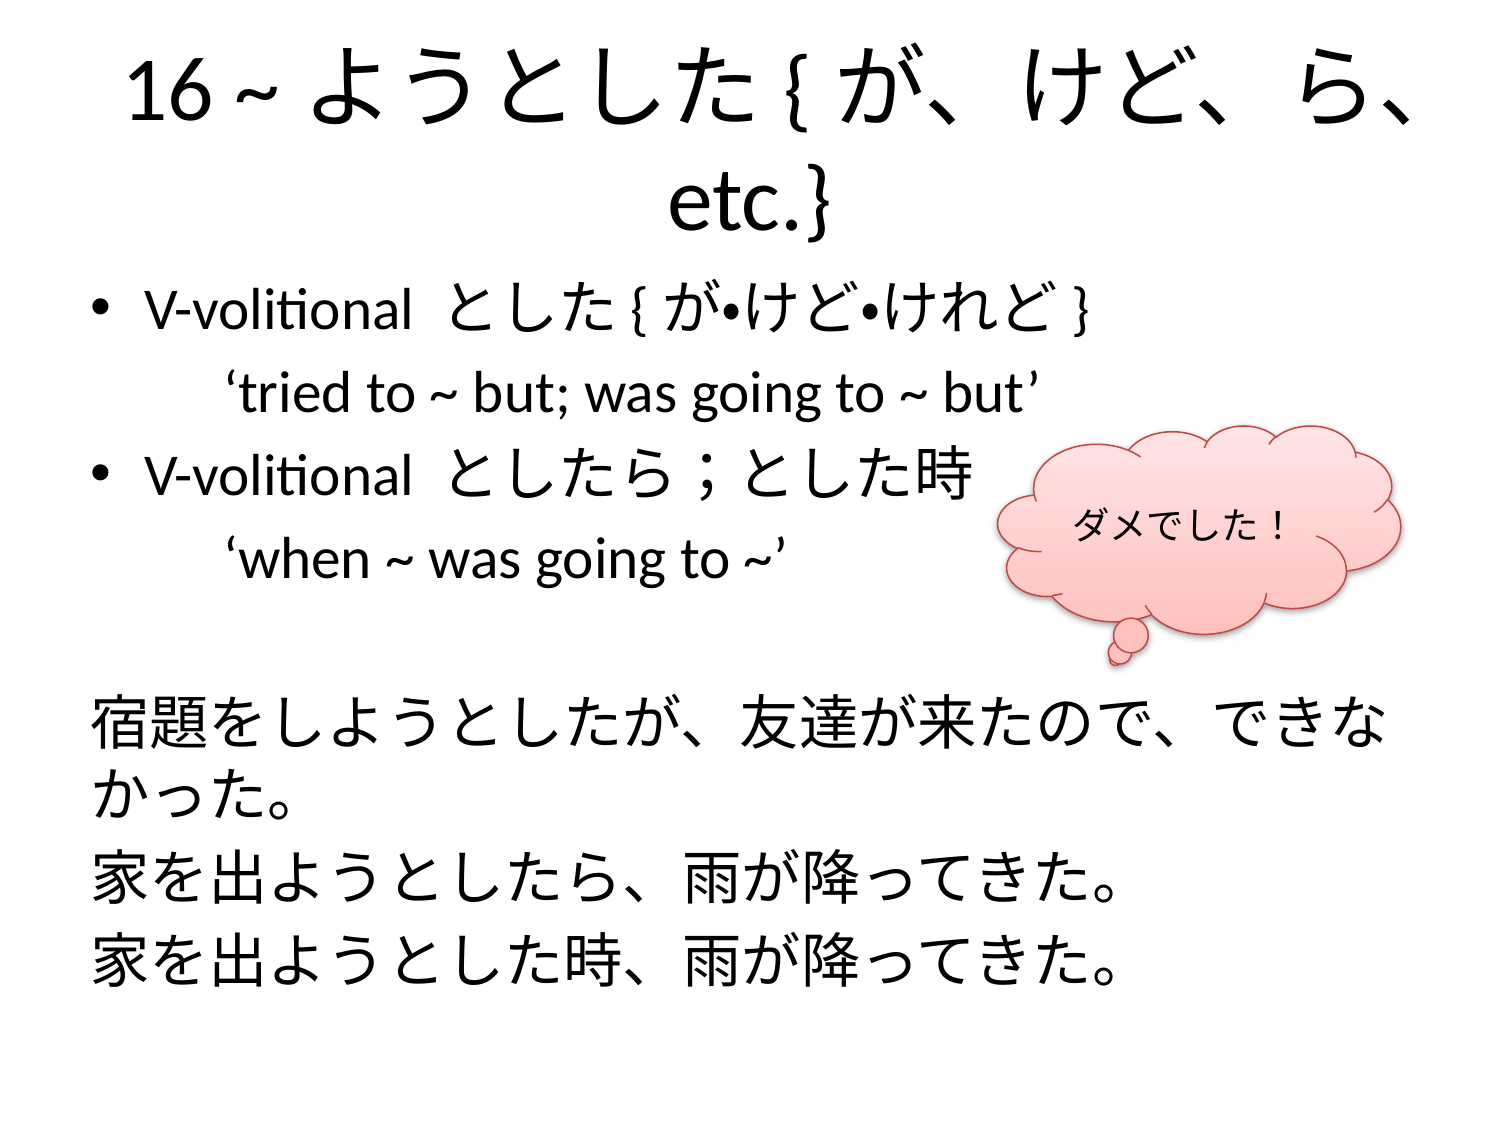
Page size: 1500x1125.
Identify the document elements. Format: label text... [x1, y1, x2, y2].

list V-volitional とした{が・けど・けれど} ‘tried to ~ but; was going to ~ but’ V-volitional としたら；とした時 ‘when ~ was going to ~’ 宿題をしようとしたが、友達が来たので、できなかった。 家を出ようとしたら、雨が降ってきた。 家を出ようとした時、雨が降ってきた。 [75, 262, 1425, 1005]
title 16 ~ようとした{が、けど、ら、etc.} [75, 45, 1425, 233]
text_box ダメでした！ [996, 425, 1402, 667]
